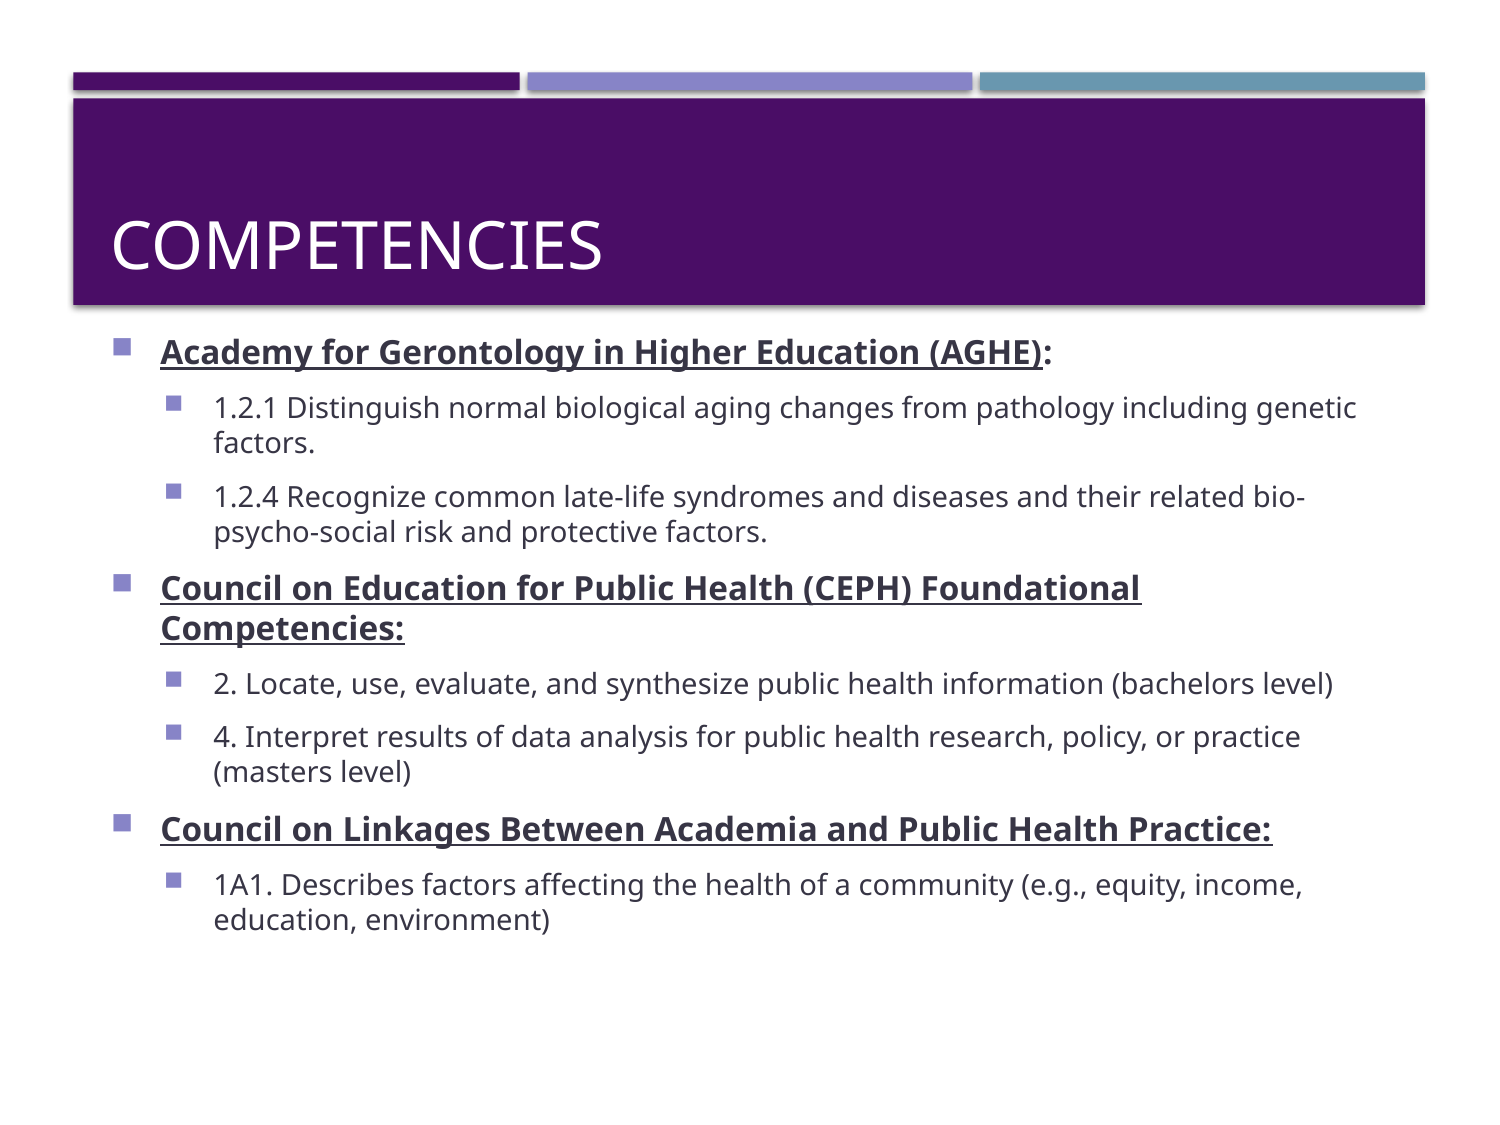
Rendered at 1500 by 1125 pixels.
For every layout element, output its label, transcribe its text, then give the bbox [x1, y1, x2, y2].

list Academy for Gerontology in Higher Education (AGHE): 1.2.1 Distinguish normal biological aging changes from pathology including genetic factors. 1.2.4 Recognize common late-life syndromes and diseases and their related bio-psycho-social risk and protective factors. Council on Education for Public Health (CEPH) Foundational Competencies: 2. Locate, use, evaluate, and synthesize public health information (bachelors level) 4. Interpret results of data analysis for public health research, policy, or practice (masters level) Council on Linkages Between Academia and Public Health Practice: 1A1. Describes factors affecting the health of a community (e.g., equity, income, education, environment) [95, 365, 1406, 962]
title COMPETENCIES [95, 112, 1406, 291]
